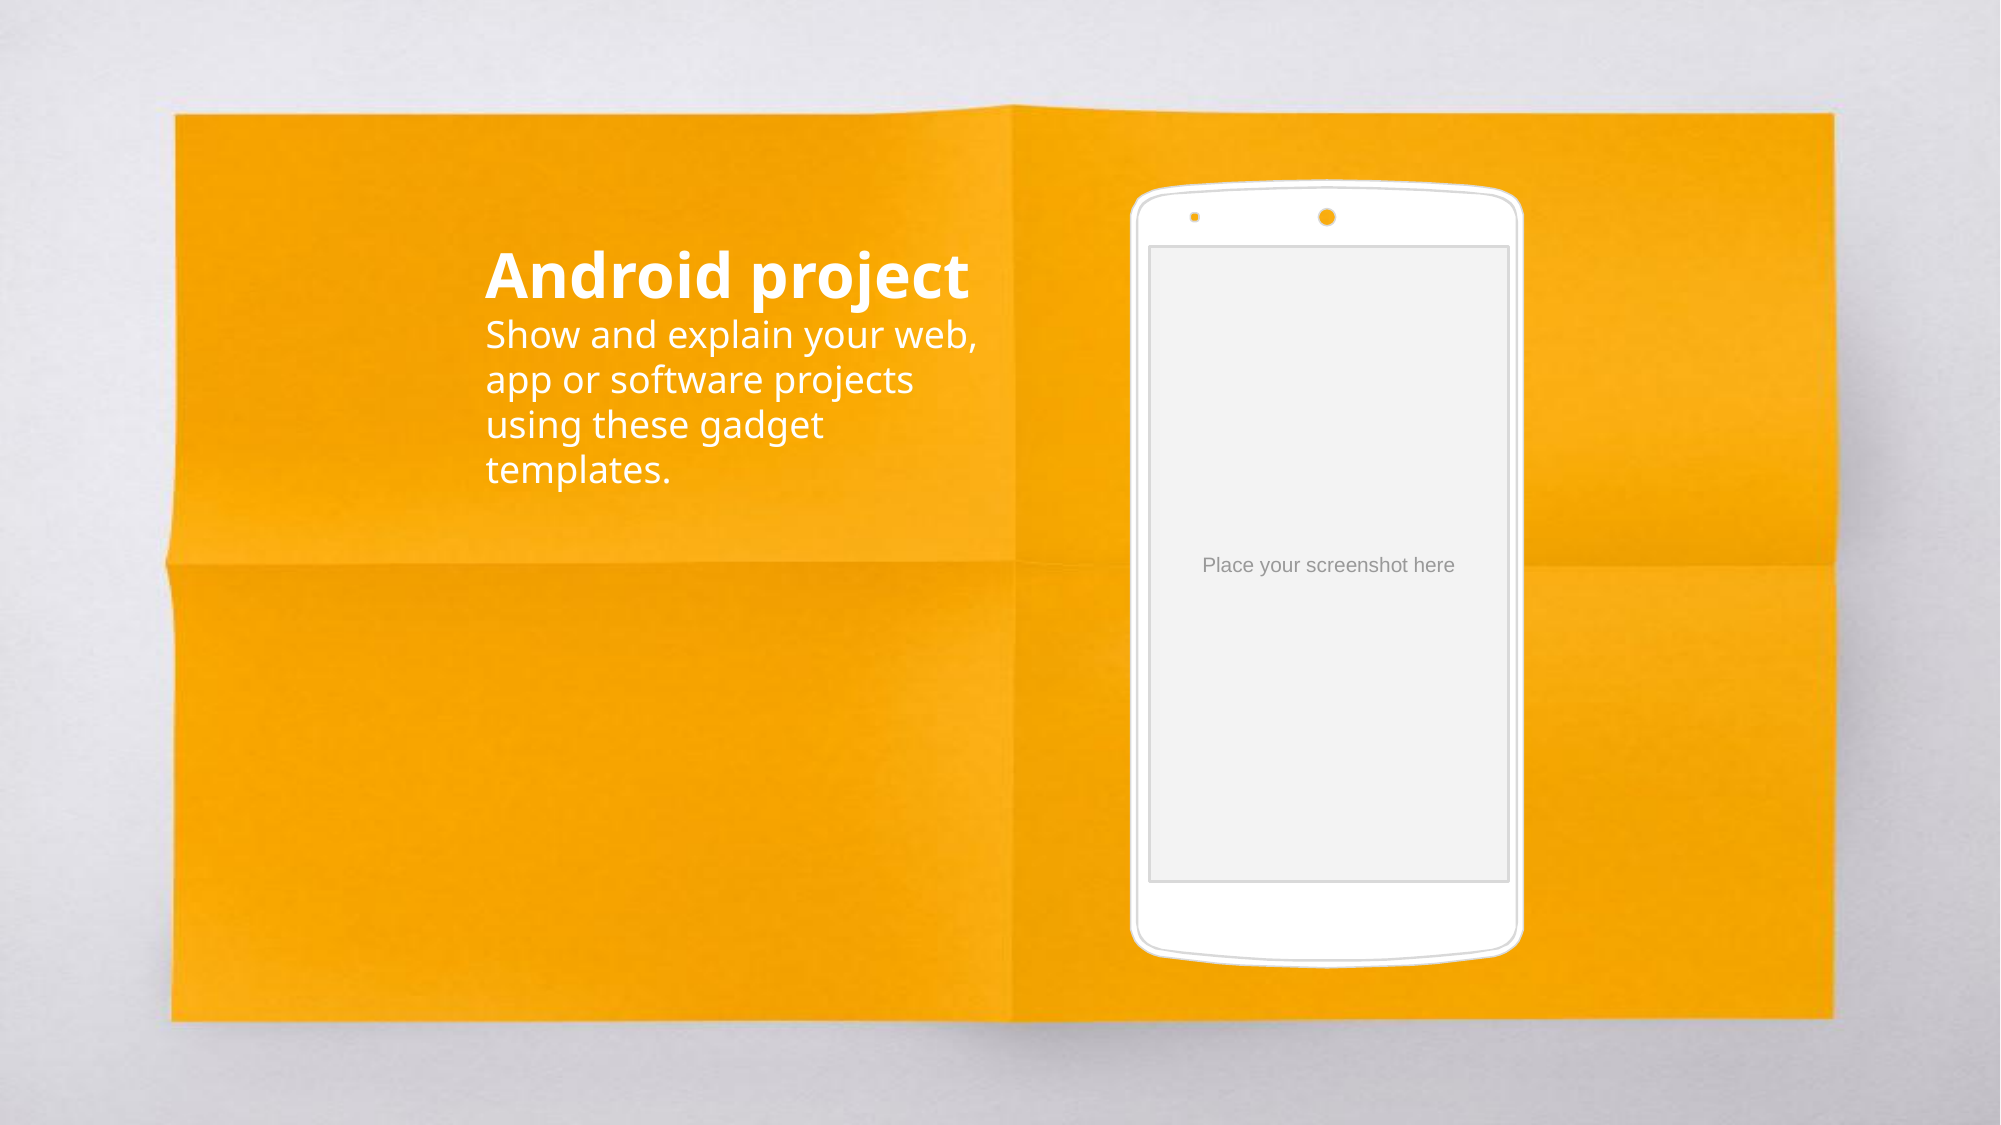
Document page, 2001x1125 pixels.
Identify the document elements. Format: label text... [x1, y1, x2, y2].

text_box [1130, 179, 1524, 968]
list Android project Show and explain your web, app or software projects using these gadget templates. [470, 220, 998, 954]
picture [0, 0, 2001, 1125]
text_box Place your screenshot here [1149, 246, 1509, 882]
